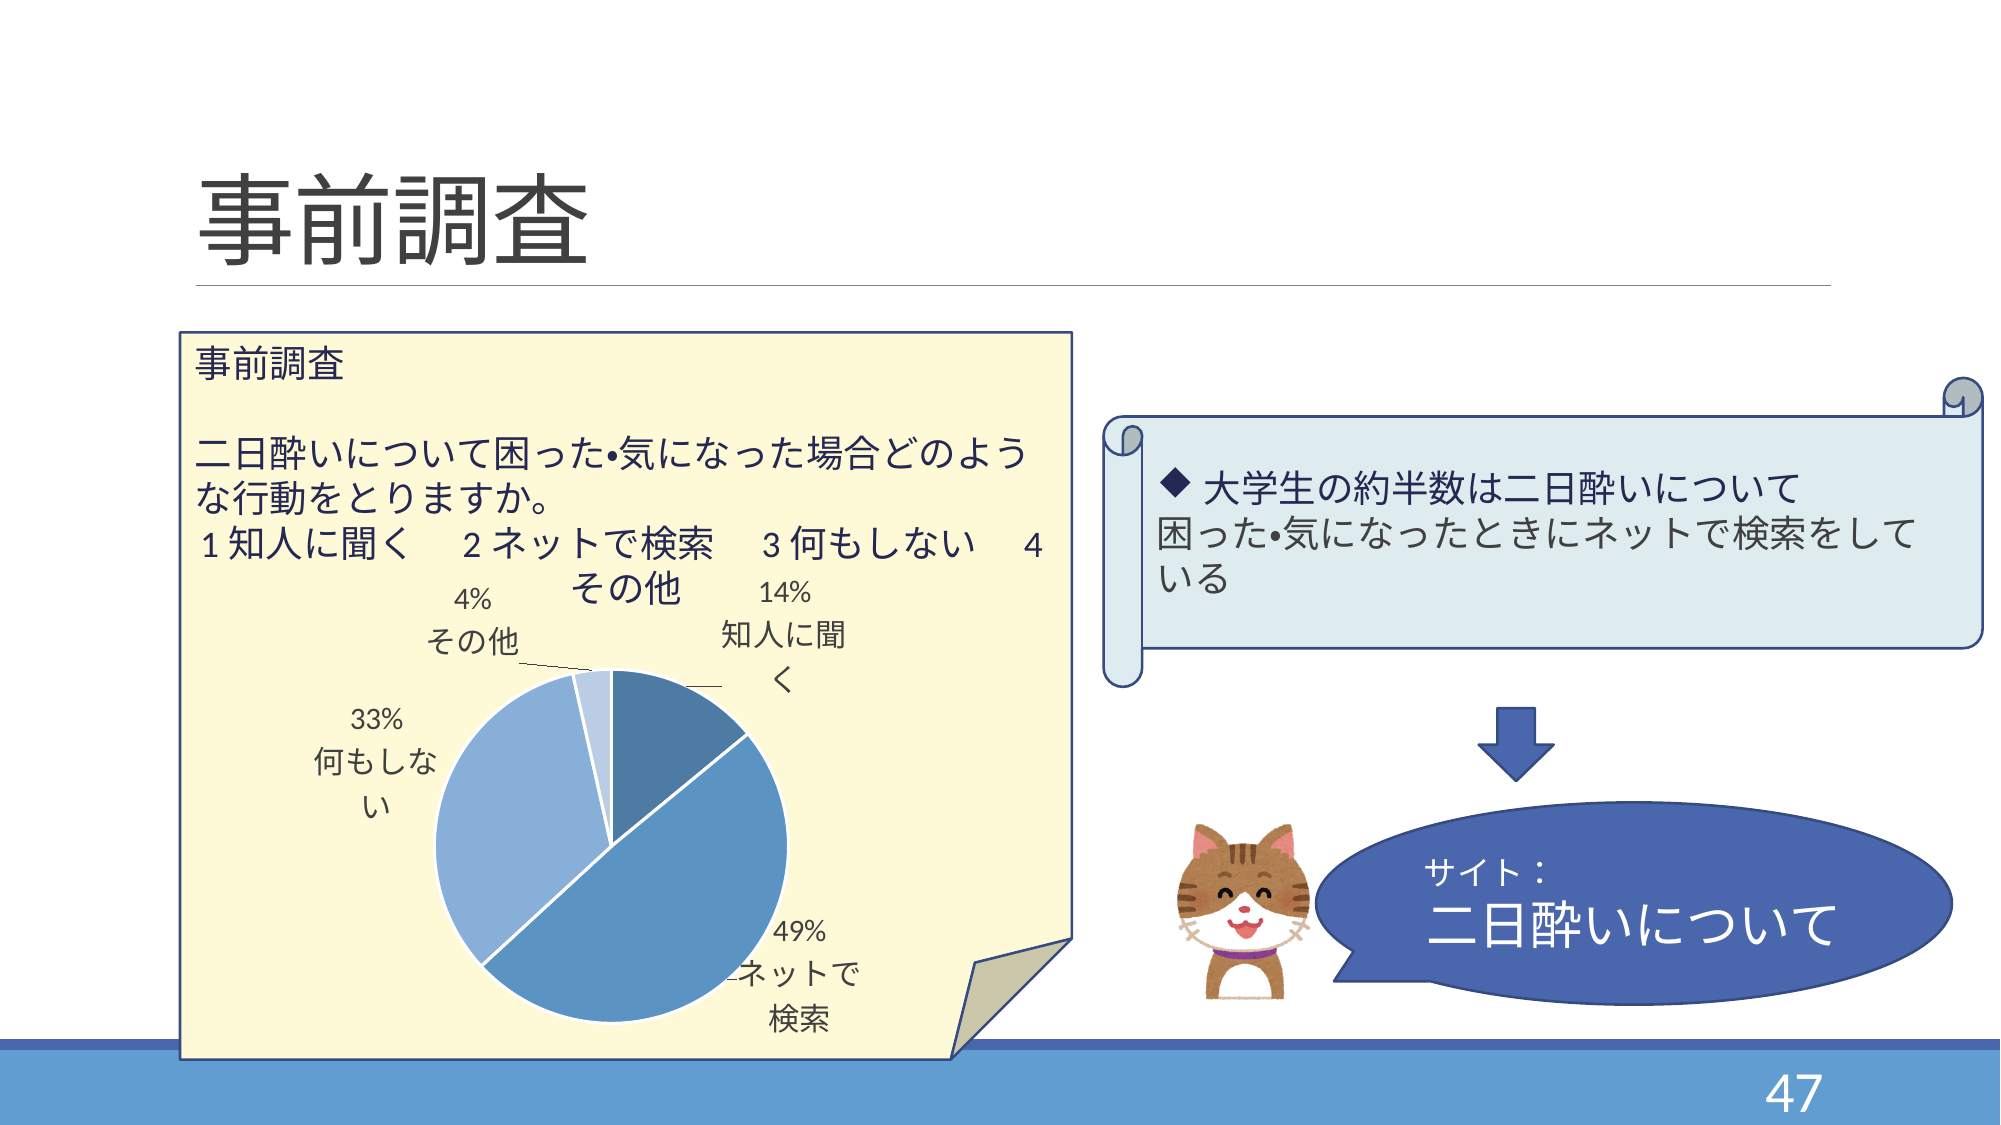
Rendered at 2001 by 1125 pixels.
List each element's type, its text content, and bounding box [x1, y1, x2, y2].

picture [1170, 812, 1317, 1006]
text_box 事前調査 二日酔いについて困った・気になった場合どのような行動をとりますか。 1知人に聞く 2ネットで検索 3何もしない 4その他 [178, 331, 1074, 1061]
text_box サイト： 二日酔いについて [1326, 801, 1954, 1006]
text_box 大学生の約半数は二日酔いについて 困った・気になったときにネットで検索をしている [1102, 376, 1984, 689]
title 事前調査 [180, 47, 1830, 285]
chart [250, 573, 968, 1090]
slide_number 47 [1624, 1059, 1840, 1120]
text_box [1477, 706, 1555, 783]
